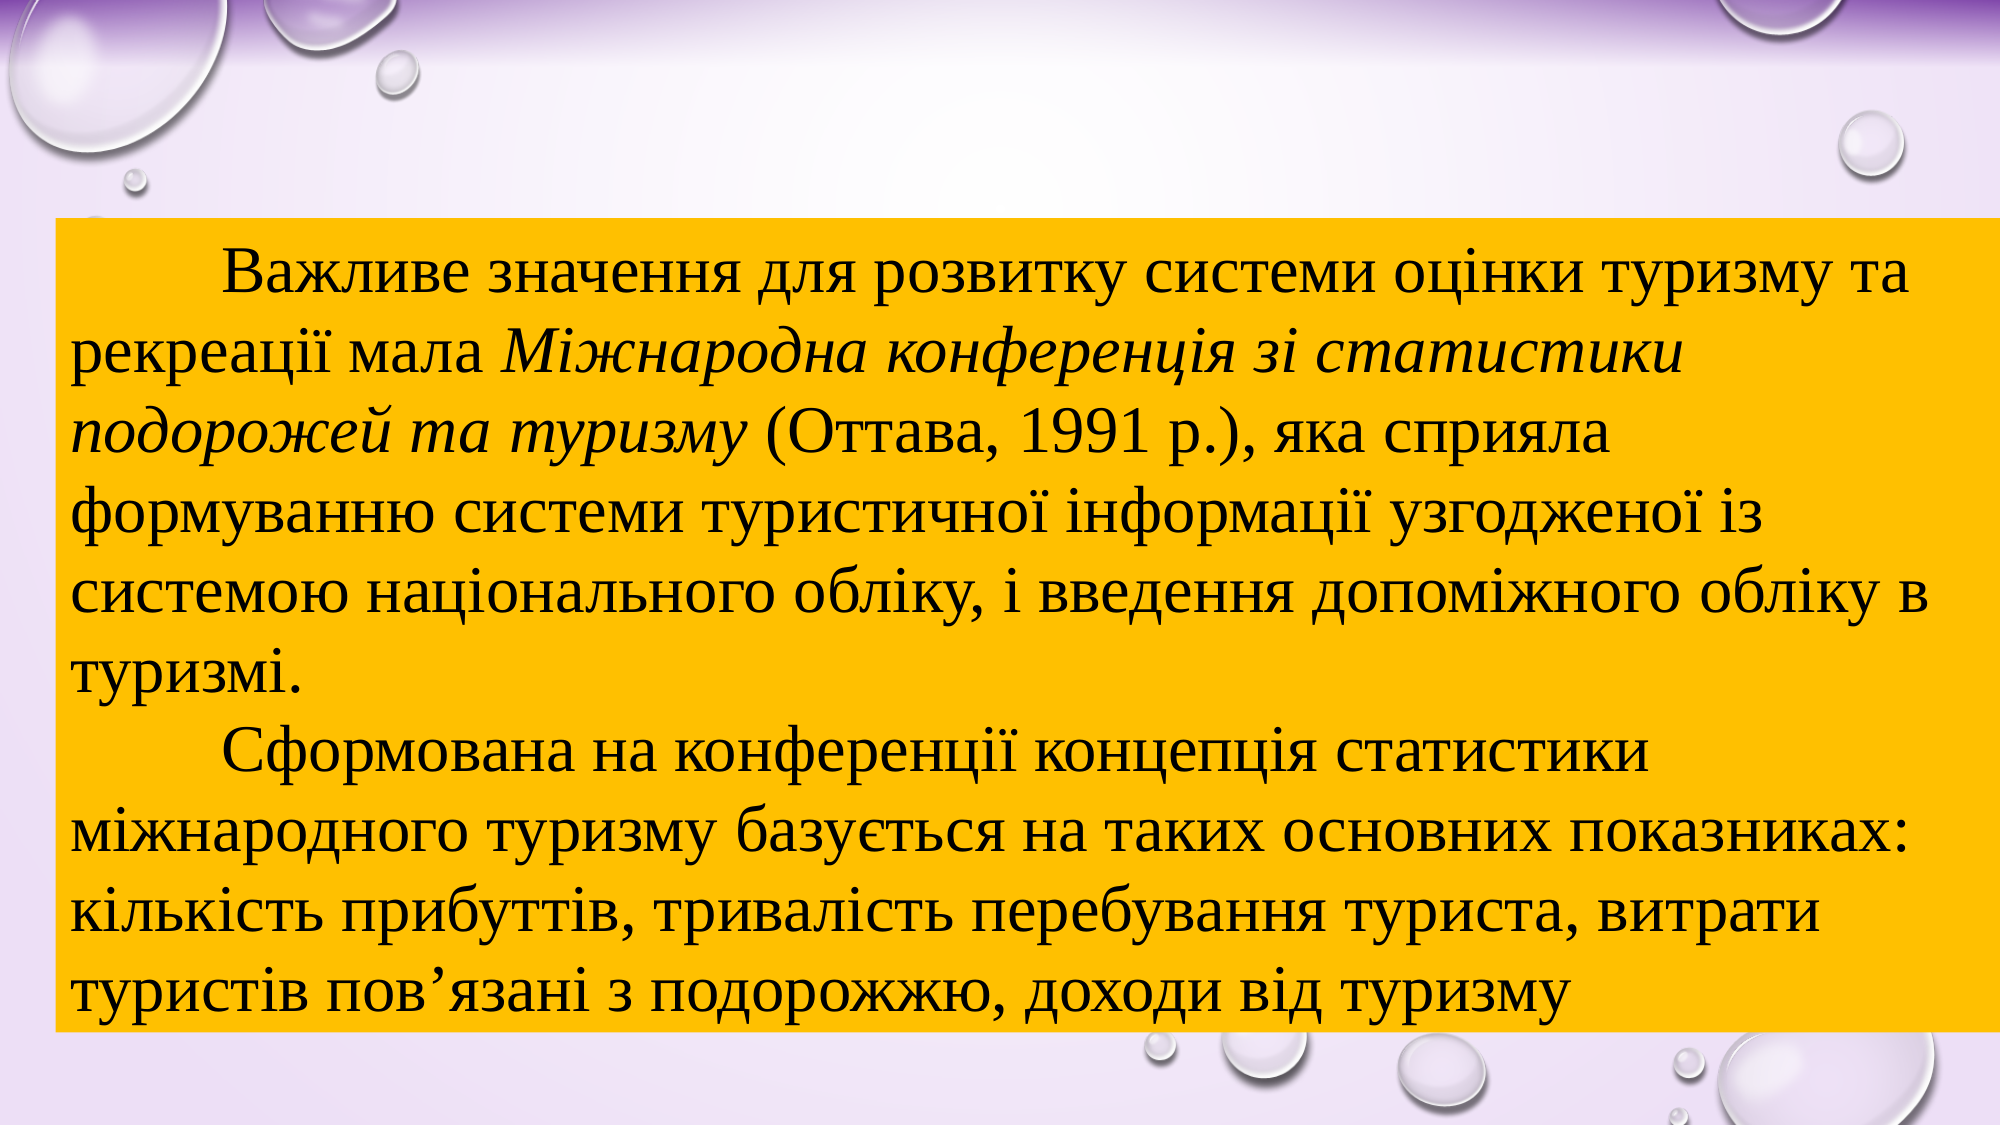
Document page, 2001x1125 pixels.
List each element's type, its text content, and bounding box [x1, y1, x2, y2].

picture [0, 0, 2000, 1125]
text_box Важливе значення для розвитку системи оцінки туризму та рекреації мала Міжнародна конференція зі статистики подорожей та туризму (Оттава, 1991 р.), яка сприяла формуванню системи туристичної інформації узгодженої із системою національного обліку, і введення допоміжного обліку в туризмі. Сформована на конференції концепція статистики міжнародного туризму базується на таких основних показниках: кількість прибуттів, тривалість перебування туриста, витрати туристів пов’язані з подорожжю, доходи від туризму [55, 218, 2000, 1033]
